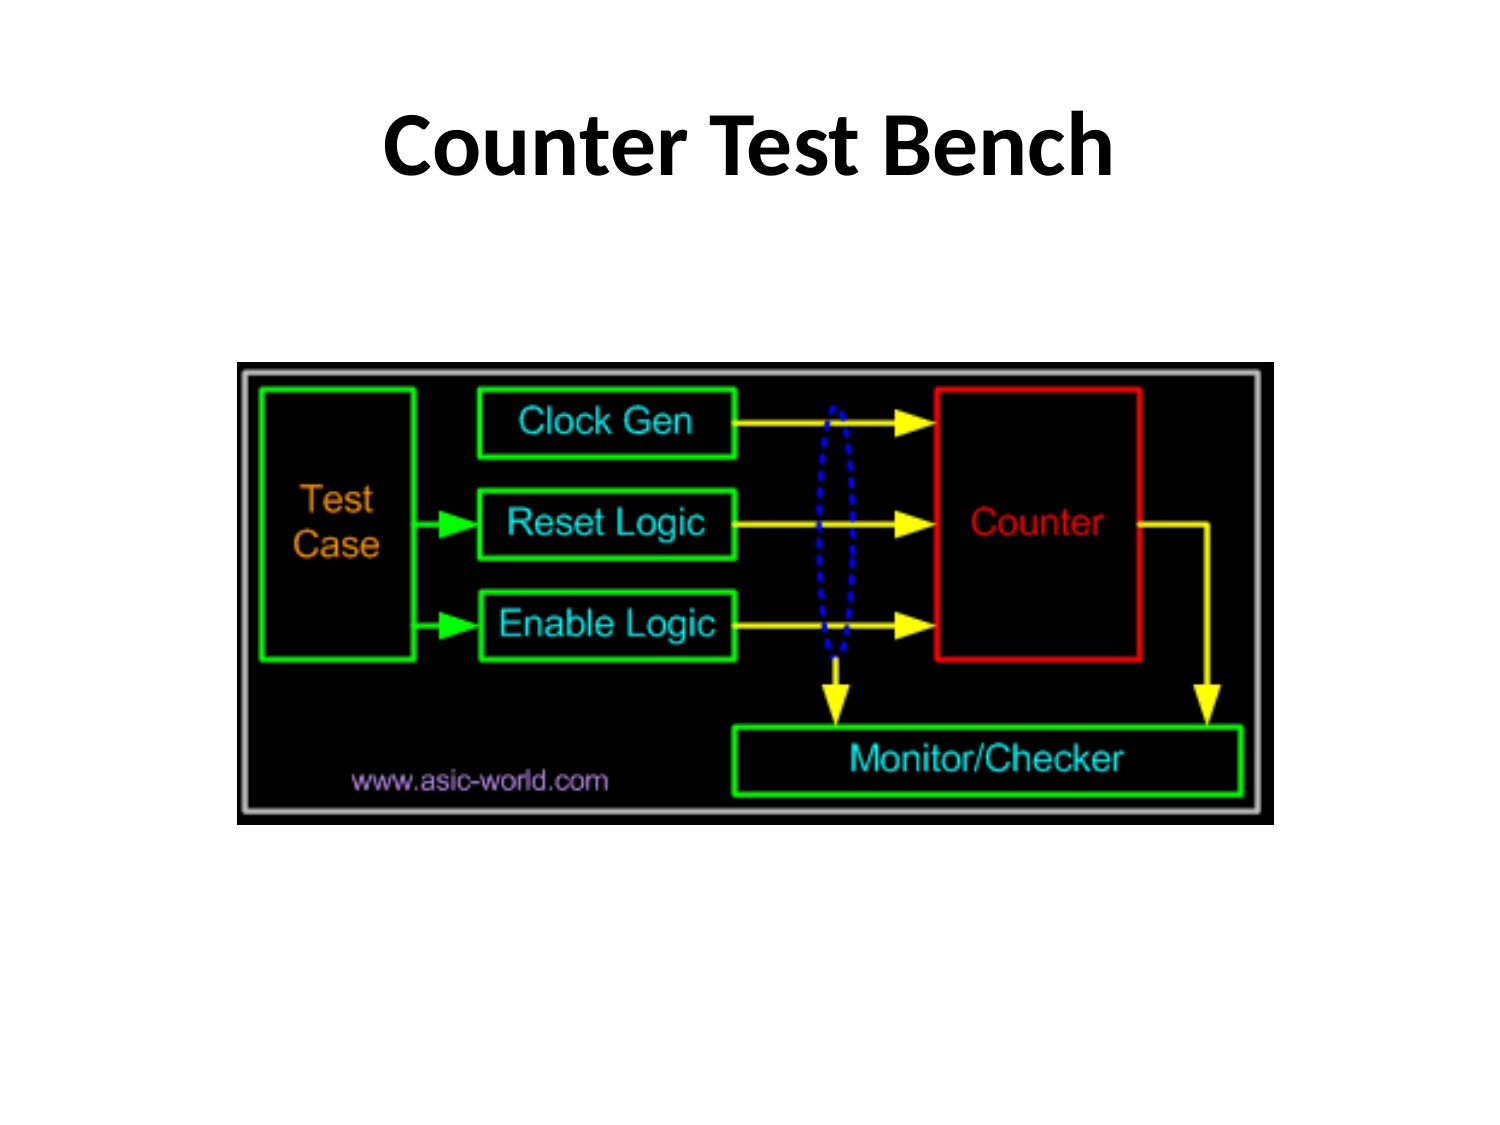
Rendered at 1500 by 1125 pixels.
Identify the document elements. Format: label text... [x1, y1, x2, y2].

title Counter Test Bench [75, 45, 1425, 233]
picture [237, 362, 1274, 826]
